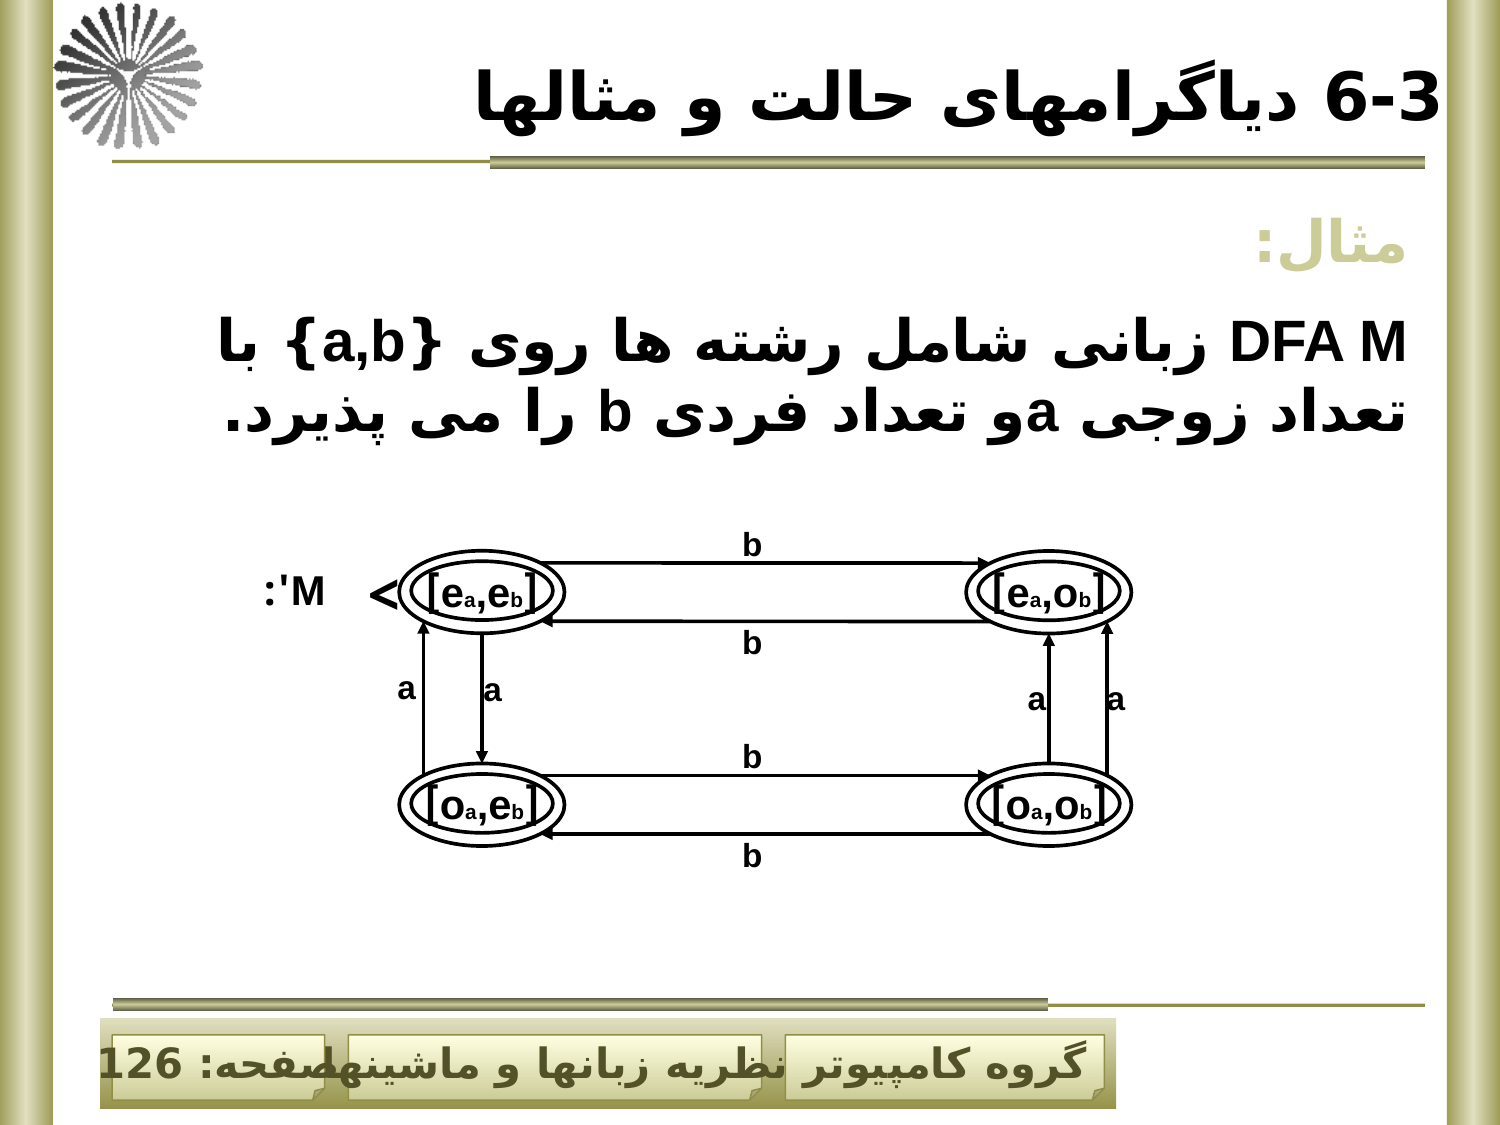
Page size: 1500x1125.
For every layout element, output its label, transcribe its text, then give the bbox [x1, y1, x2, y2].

text_box 6-3 دیاگرامهای حالت و مثالها [88, 46, 1459, 142]
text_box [198, 515, 1141, 882]
text_box مثال: DFA M زبانی شامل رشته ها روی {a,b} با تعداد زوجی aو تعداد فردی b را می پذیرد. [123, 196, 1424, 451]
